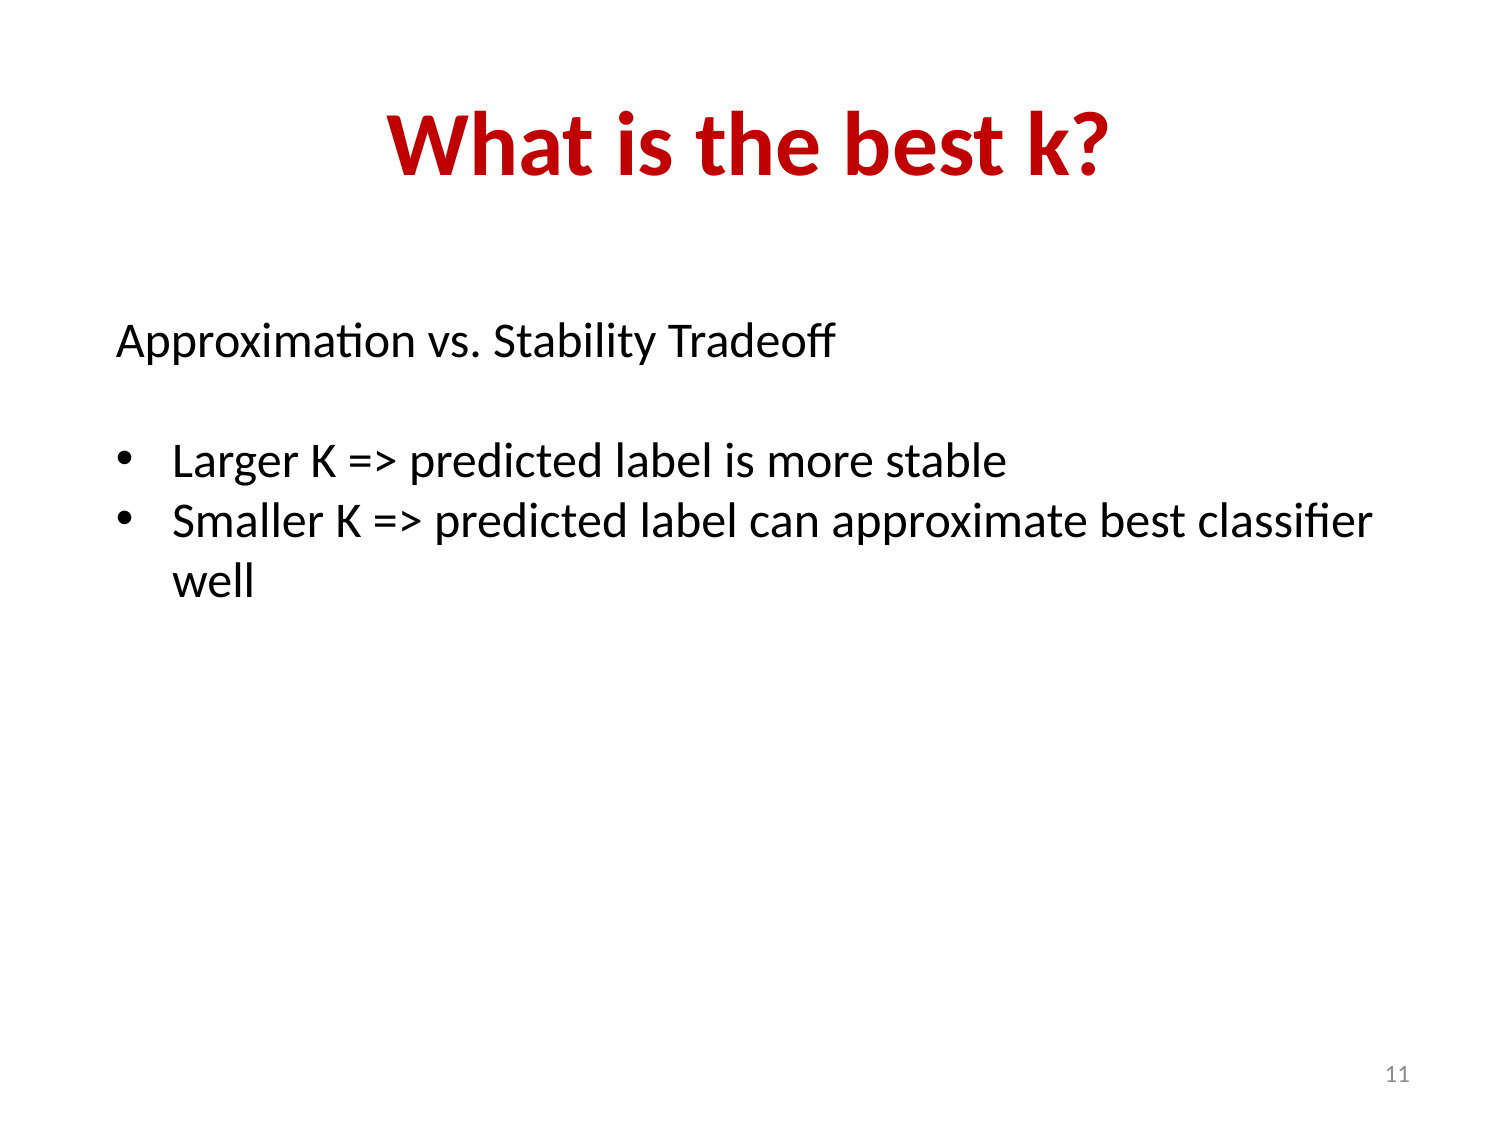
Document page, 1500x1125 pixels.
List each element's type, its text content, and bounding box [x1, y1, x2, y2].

title What is the best k? [75, 45, 1425, 233]
text_box Approximation vs. Stability Tradeoff Larger K => predicted label is more stable Smaller K => predicted label can approximate best classifier well [100, 299, 1413, 855]
slide_number 11 [1074, 1042, 1425, 1103]
